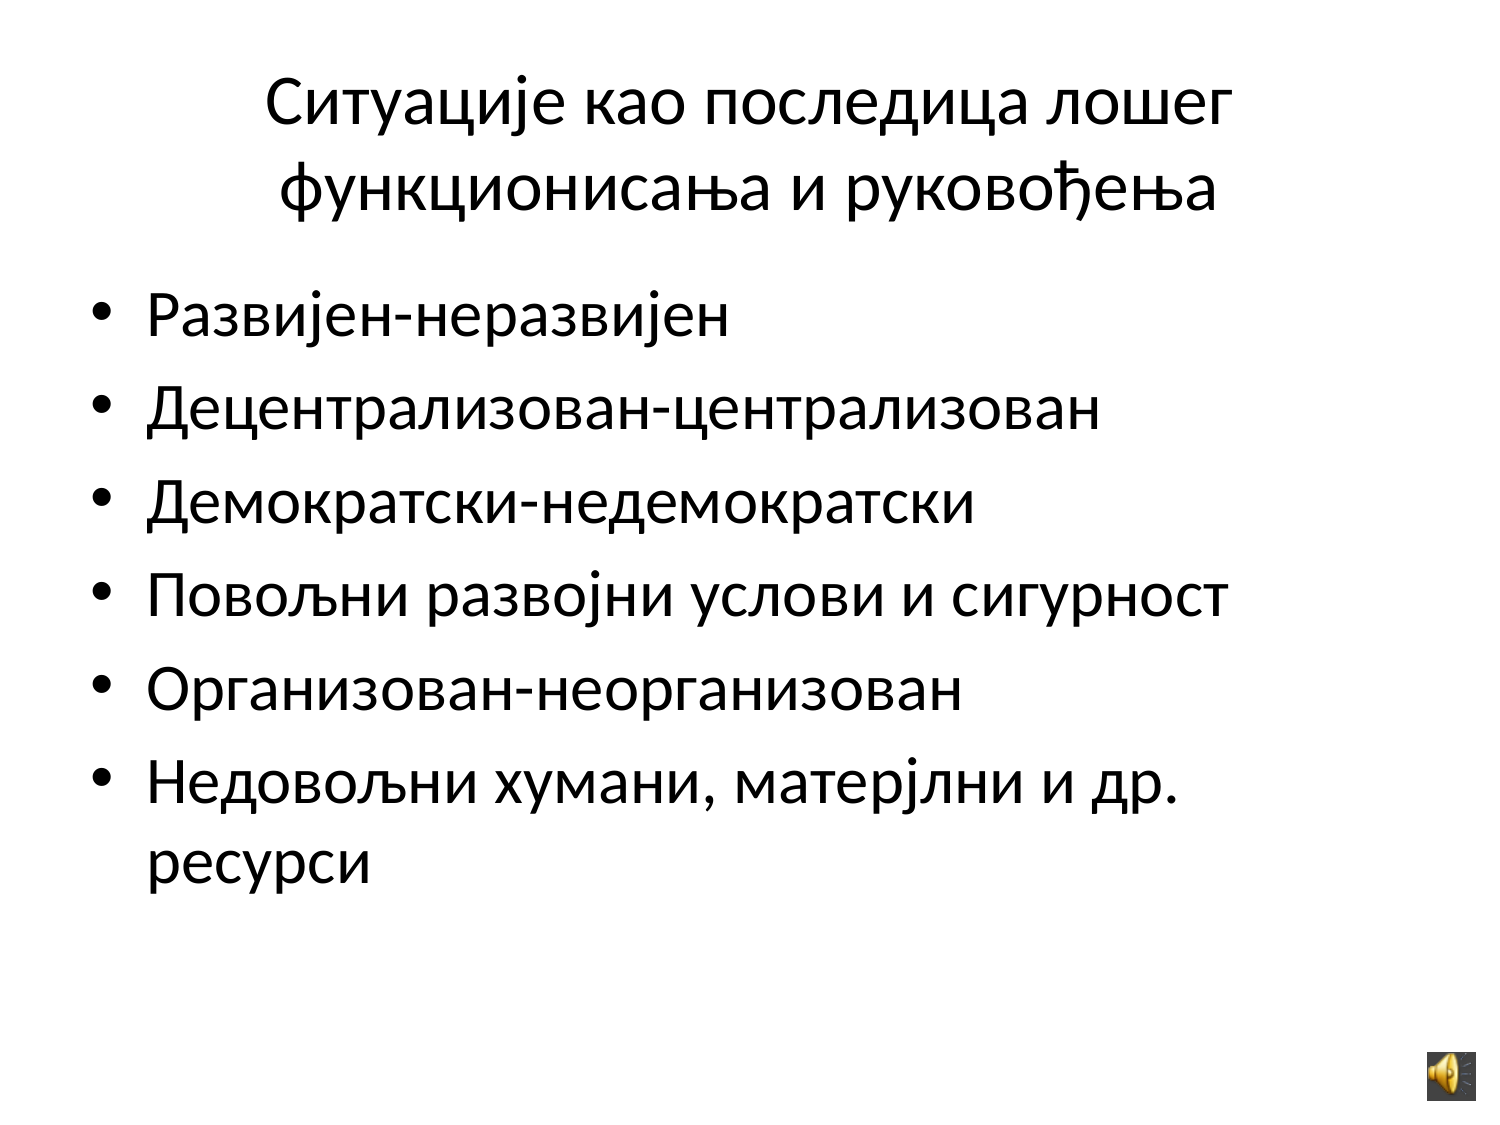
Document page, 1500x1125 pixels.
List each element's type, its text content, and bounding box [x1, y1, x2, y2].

list Развијен-неразвијен Децентрализован-централизован Демократски-недемократски Повољни развојни услови и сигурност Организован-неорганизован Недовољни хумани, матерјлни и др. ресурси [75, 262, 1425, 1005]
picture [1426, 1051, 1477, 1102]
title Ситуације као последица лошег функционисања и руковођења [75, 45, 1425, 233]
